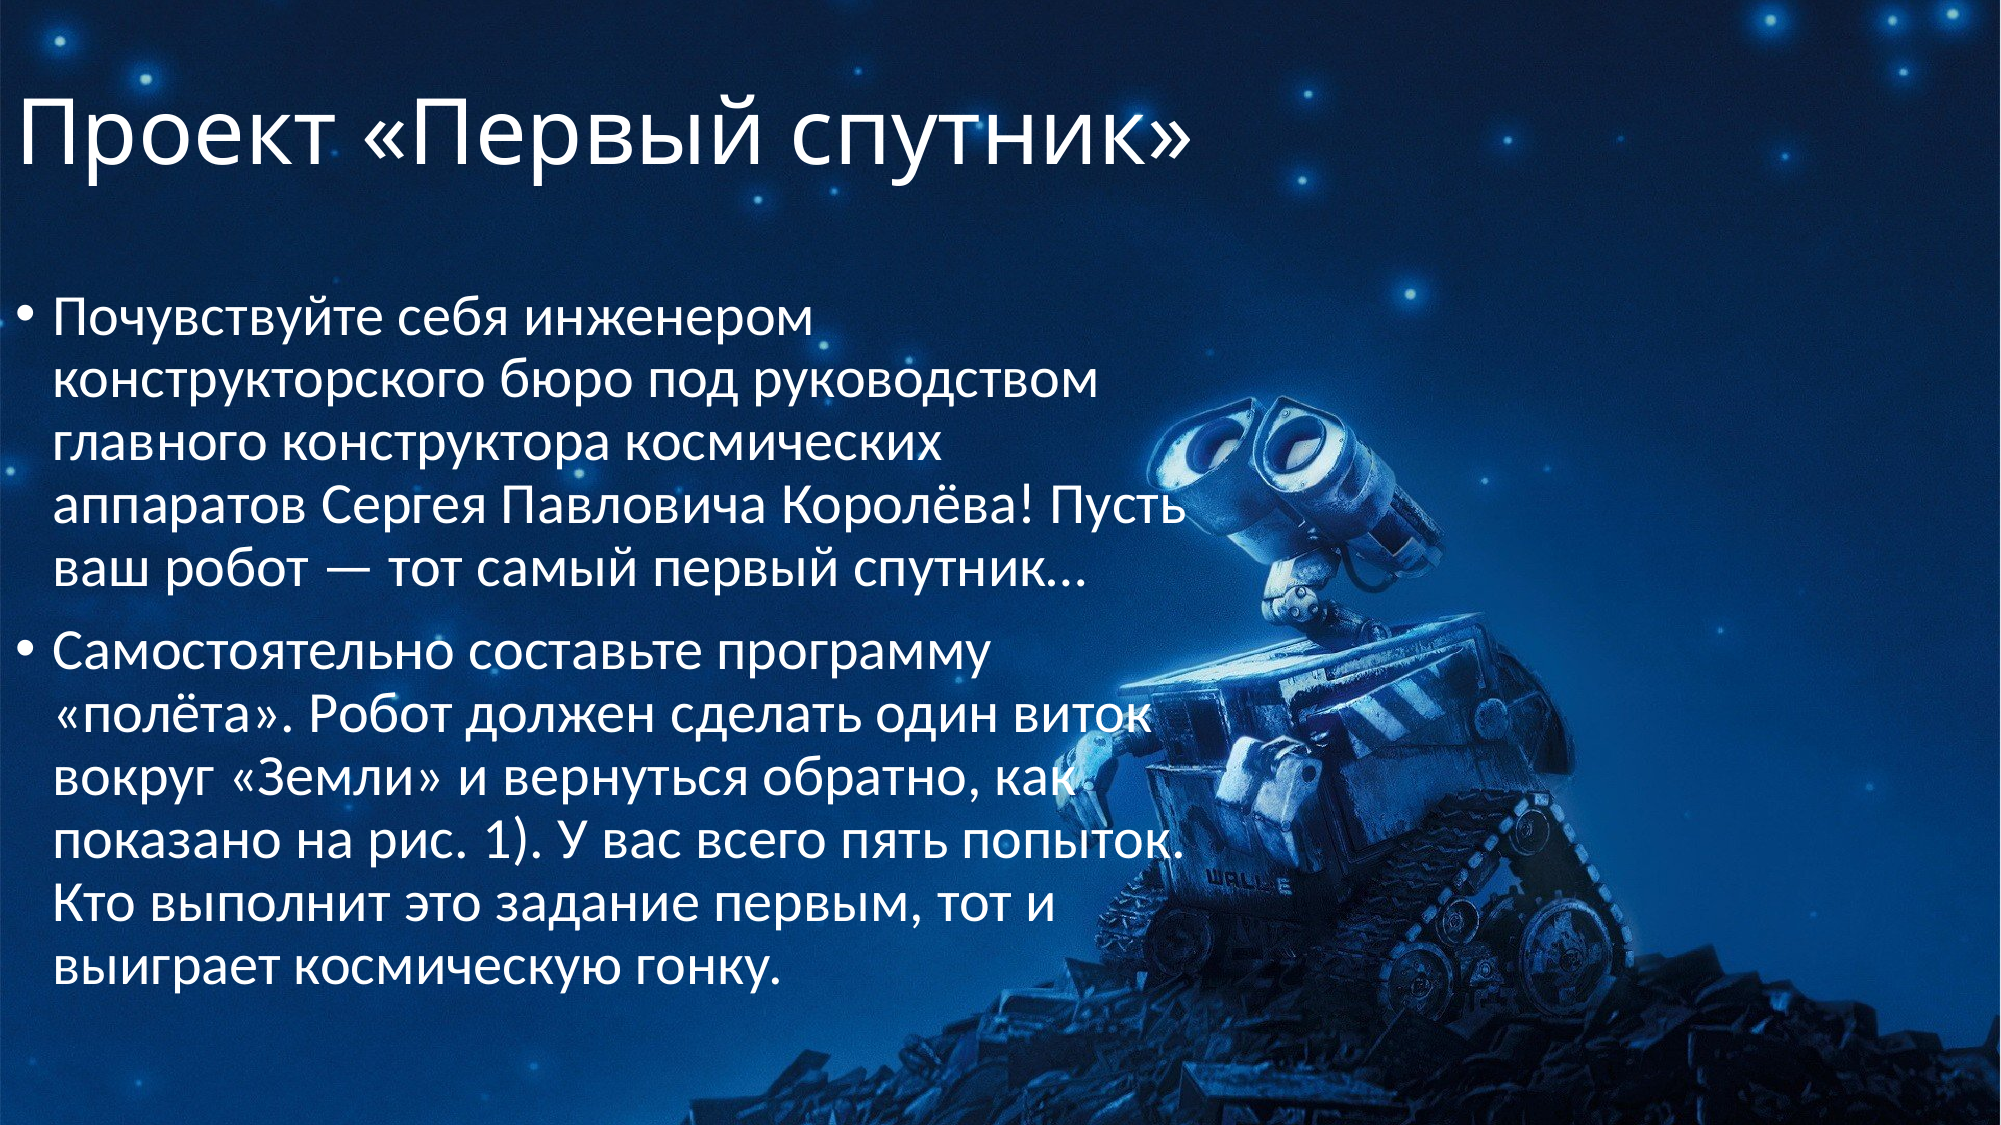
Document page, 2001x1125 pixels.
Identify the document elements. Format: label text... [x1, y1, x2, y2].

picture [0, 0, 2001, 1125]
title Проект «Первый спутник» [0, 25, 1725, 244]
list Почувствуйте себя инженером конструкторского бюро под руководством главного конструктора космических аппаратов Сергея Павловича Королёва! Пусть ваш робот — тот самый первый спутник… Самостоятельно составьте программу «полёта». Робот должен сделать один виток вокруг «Земли» и вернуться обратно, как показано на рис. 1). У вас всего пять попыток. Кто выполнит это задание первым, тот и выиграет космическую гонку. [0, 277, 1205, 1086]
